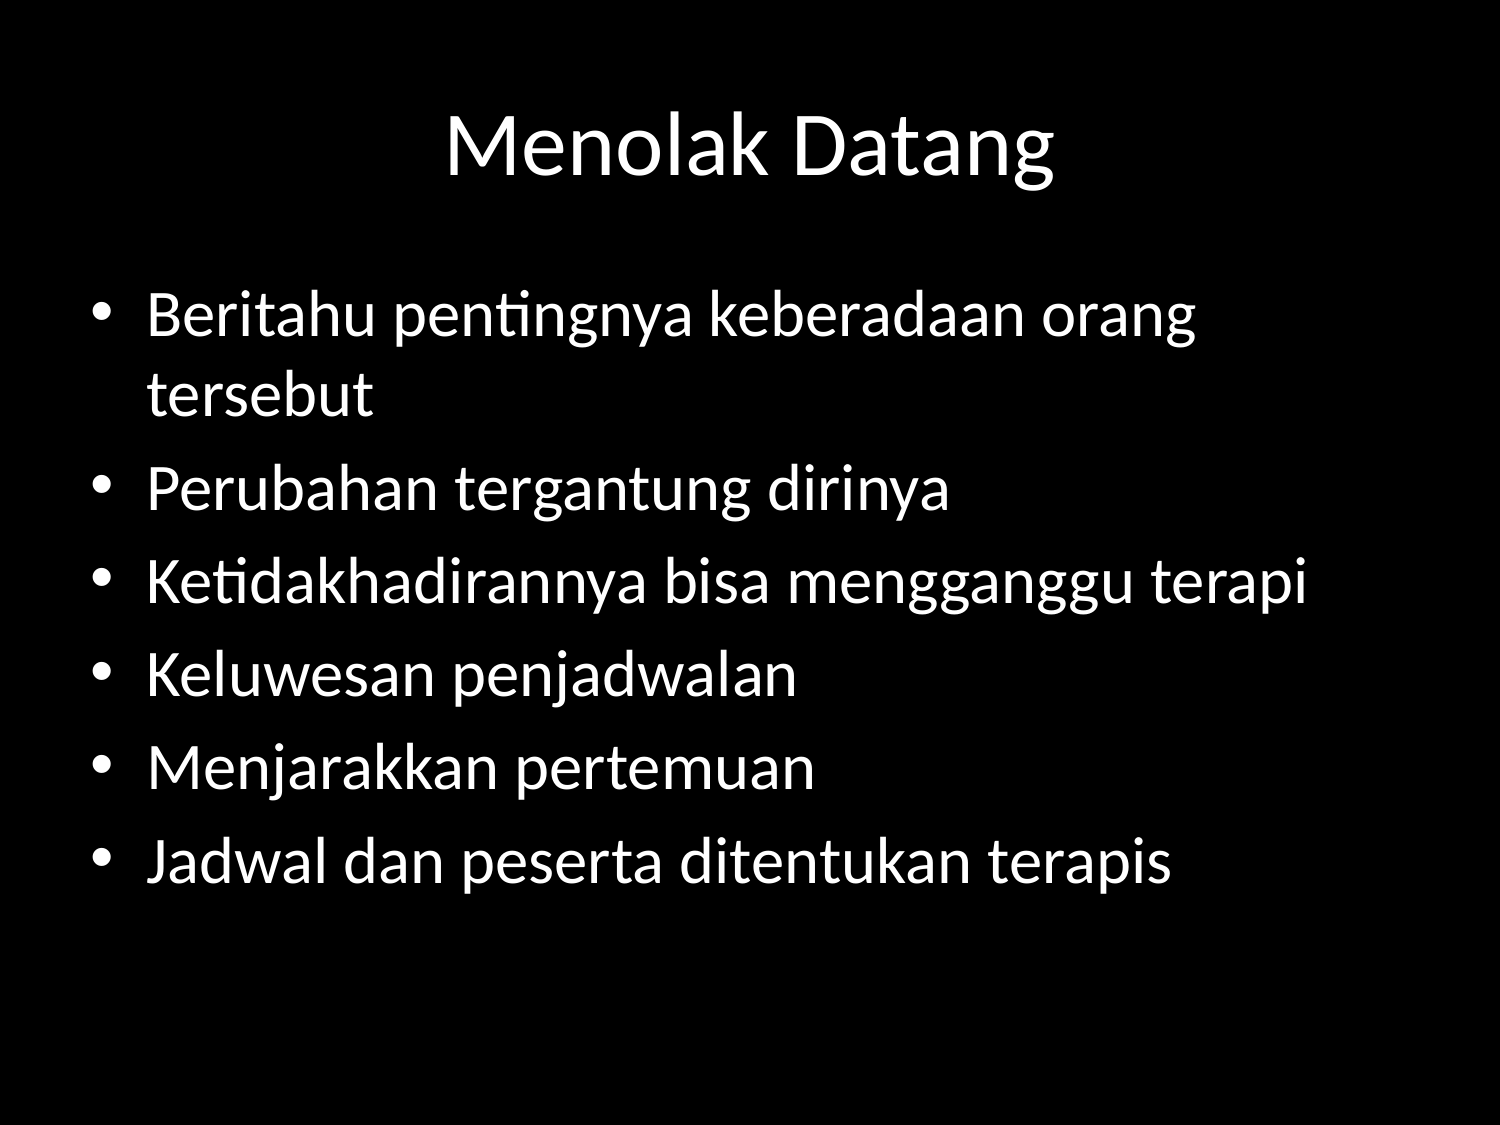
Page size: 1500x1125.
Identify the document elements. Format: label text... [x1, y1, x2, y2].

list Beritahu pentingnya keberadaan orang tersebut Perubahan tergantung dirinya Ketidakhadirannya bisa mengganggu terapi Keluwesan penjadwalan Menjarakkan pertemuan Jadwal dan peserta ditentukan terapis [75, 262, 1425, 1005]
title Menolak Datang [75, 45, 1425, 233]
